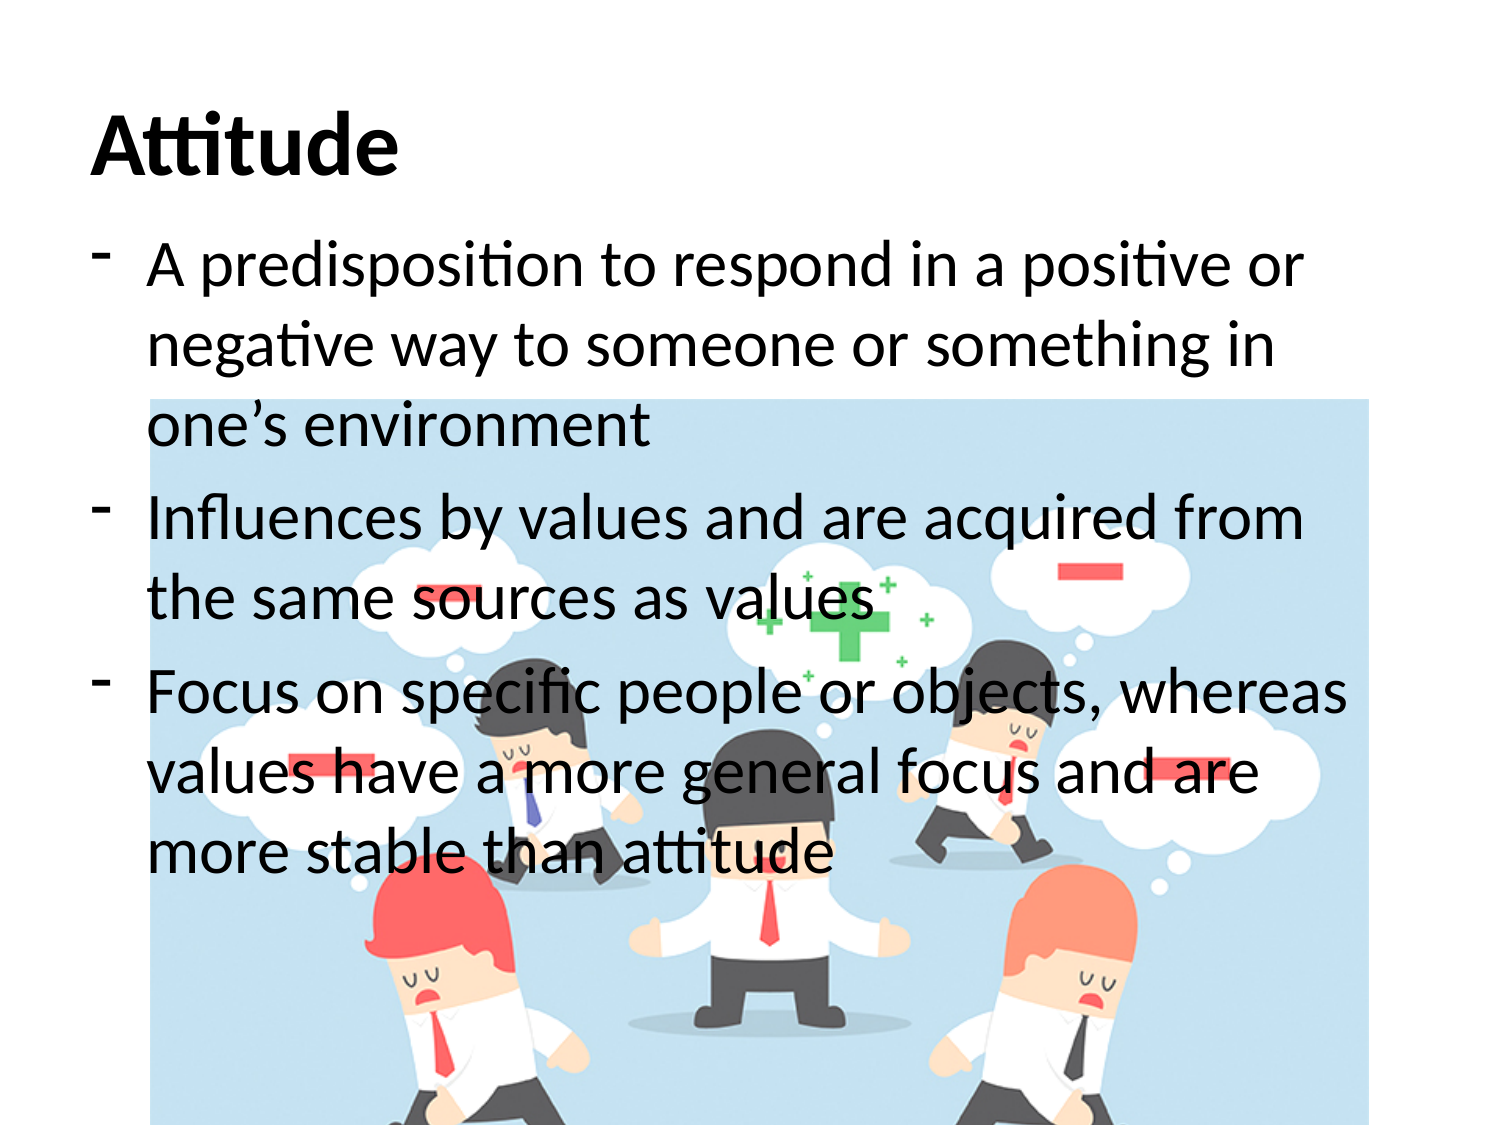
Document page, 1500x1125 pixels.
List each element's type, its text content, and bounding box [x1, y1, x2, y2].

title Attitude [75, 45, 1425, 212]
picture [149, 399, 1369, 1125]
list A predisposition to respond in a positive or negative way to someone or something in one’s environment Influences by values and are acquired from the same sources as values Focus on specific people or objects, whereas values have a more general focus and are more stable than attitude [75, 212, 1425, 955]
